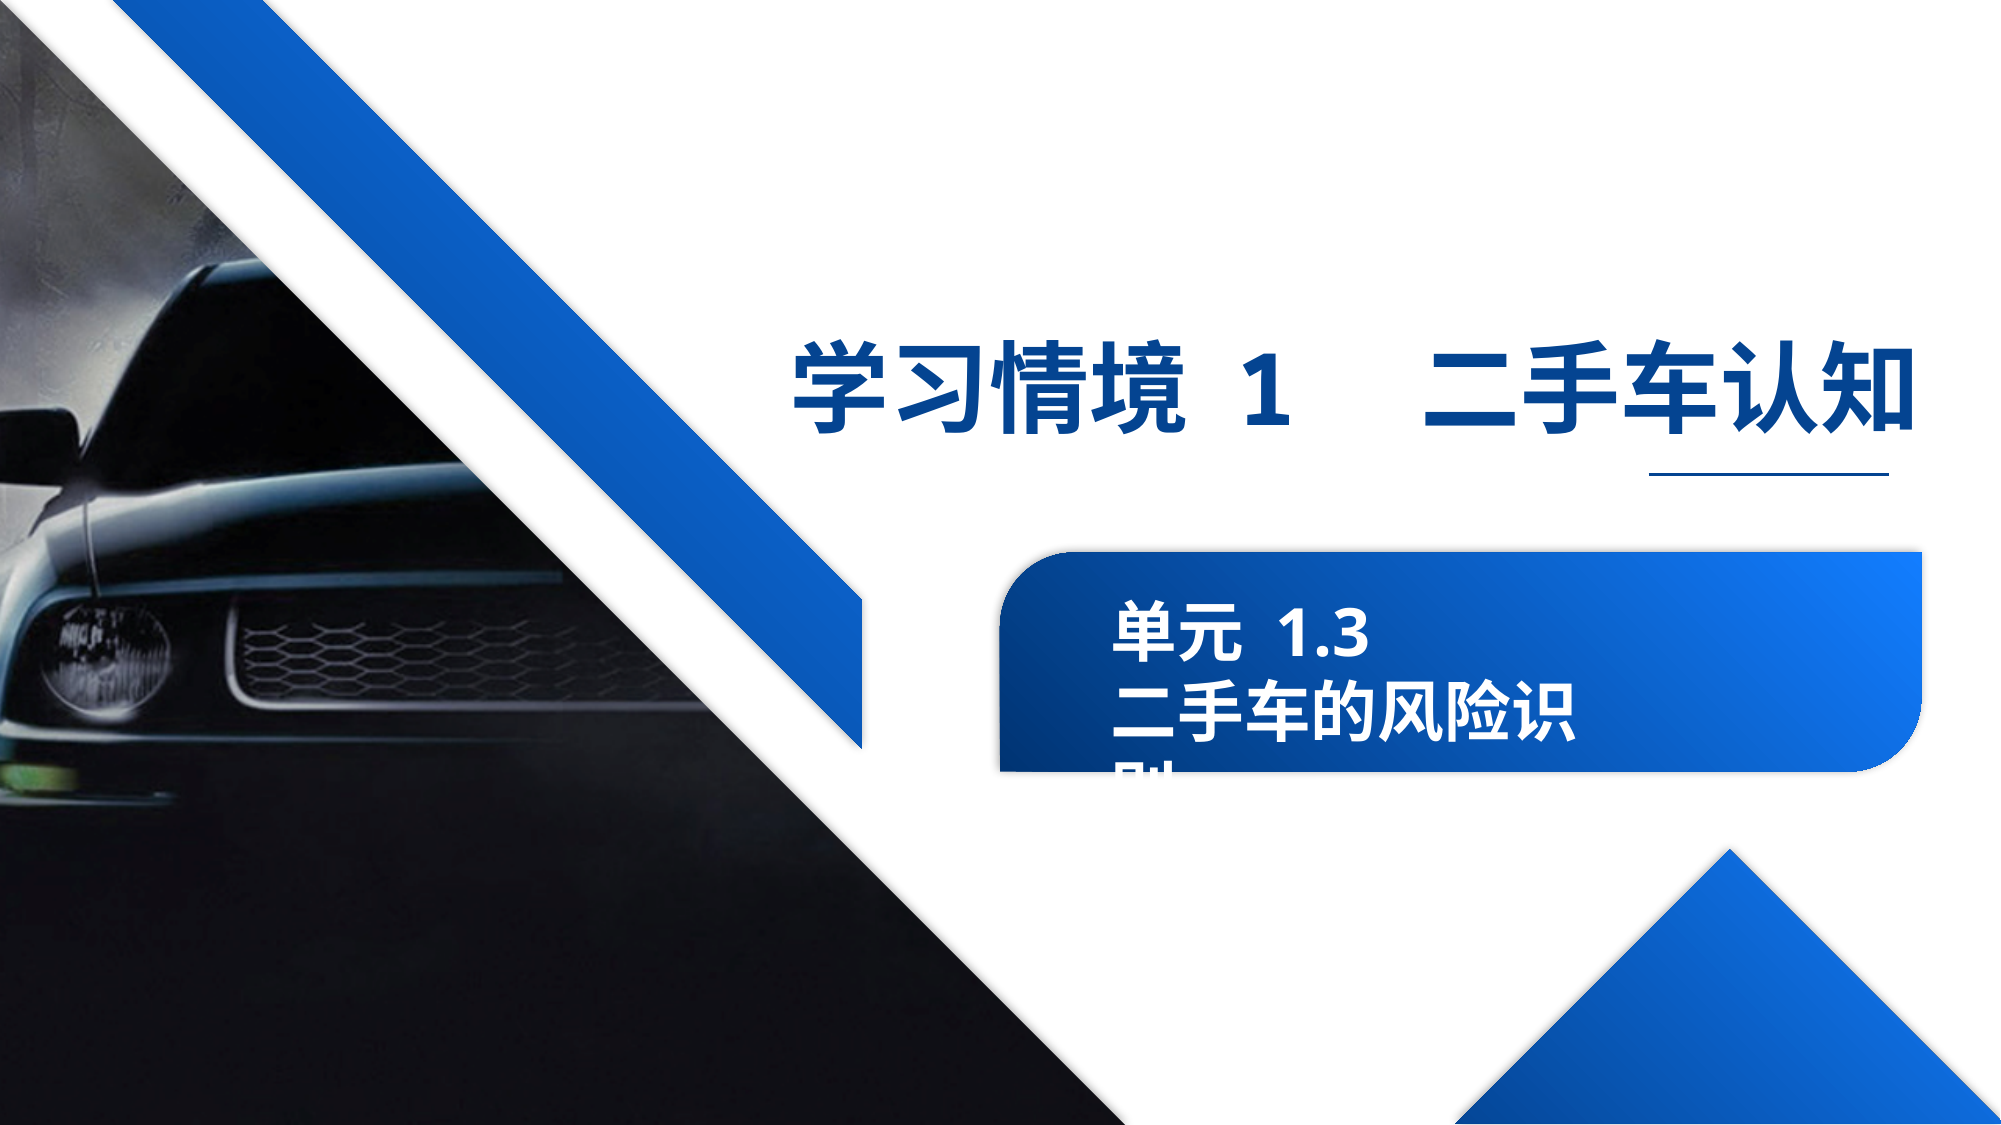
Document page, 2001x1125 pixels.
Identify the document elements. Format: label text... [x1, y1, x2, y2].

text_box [999, 552, 1922, 772]
text_box 学习情境 1 二手车认知 [775, 317, 1936, 453]
text_box [113, 0, 862, 749]
text_box [0, 0, 1126, 1125]
text_box [1455, 849, 2000, 1124]
